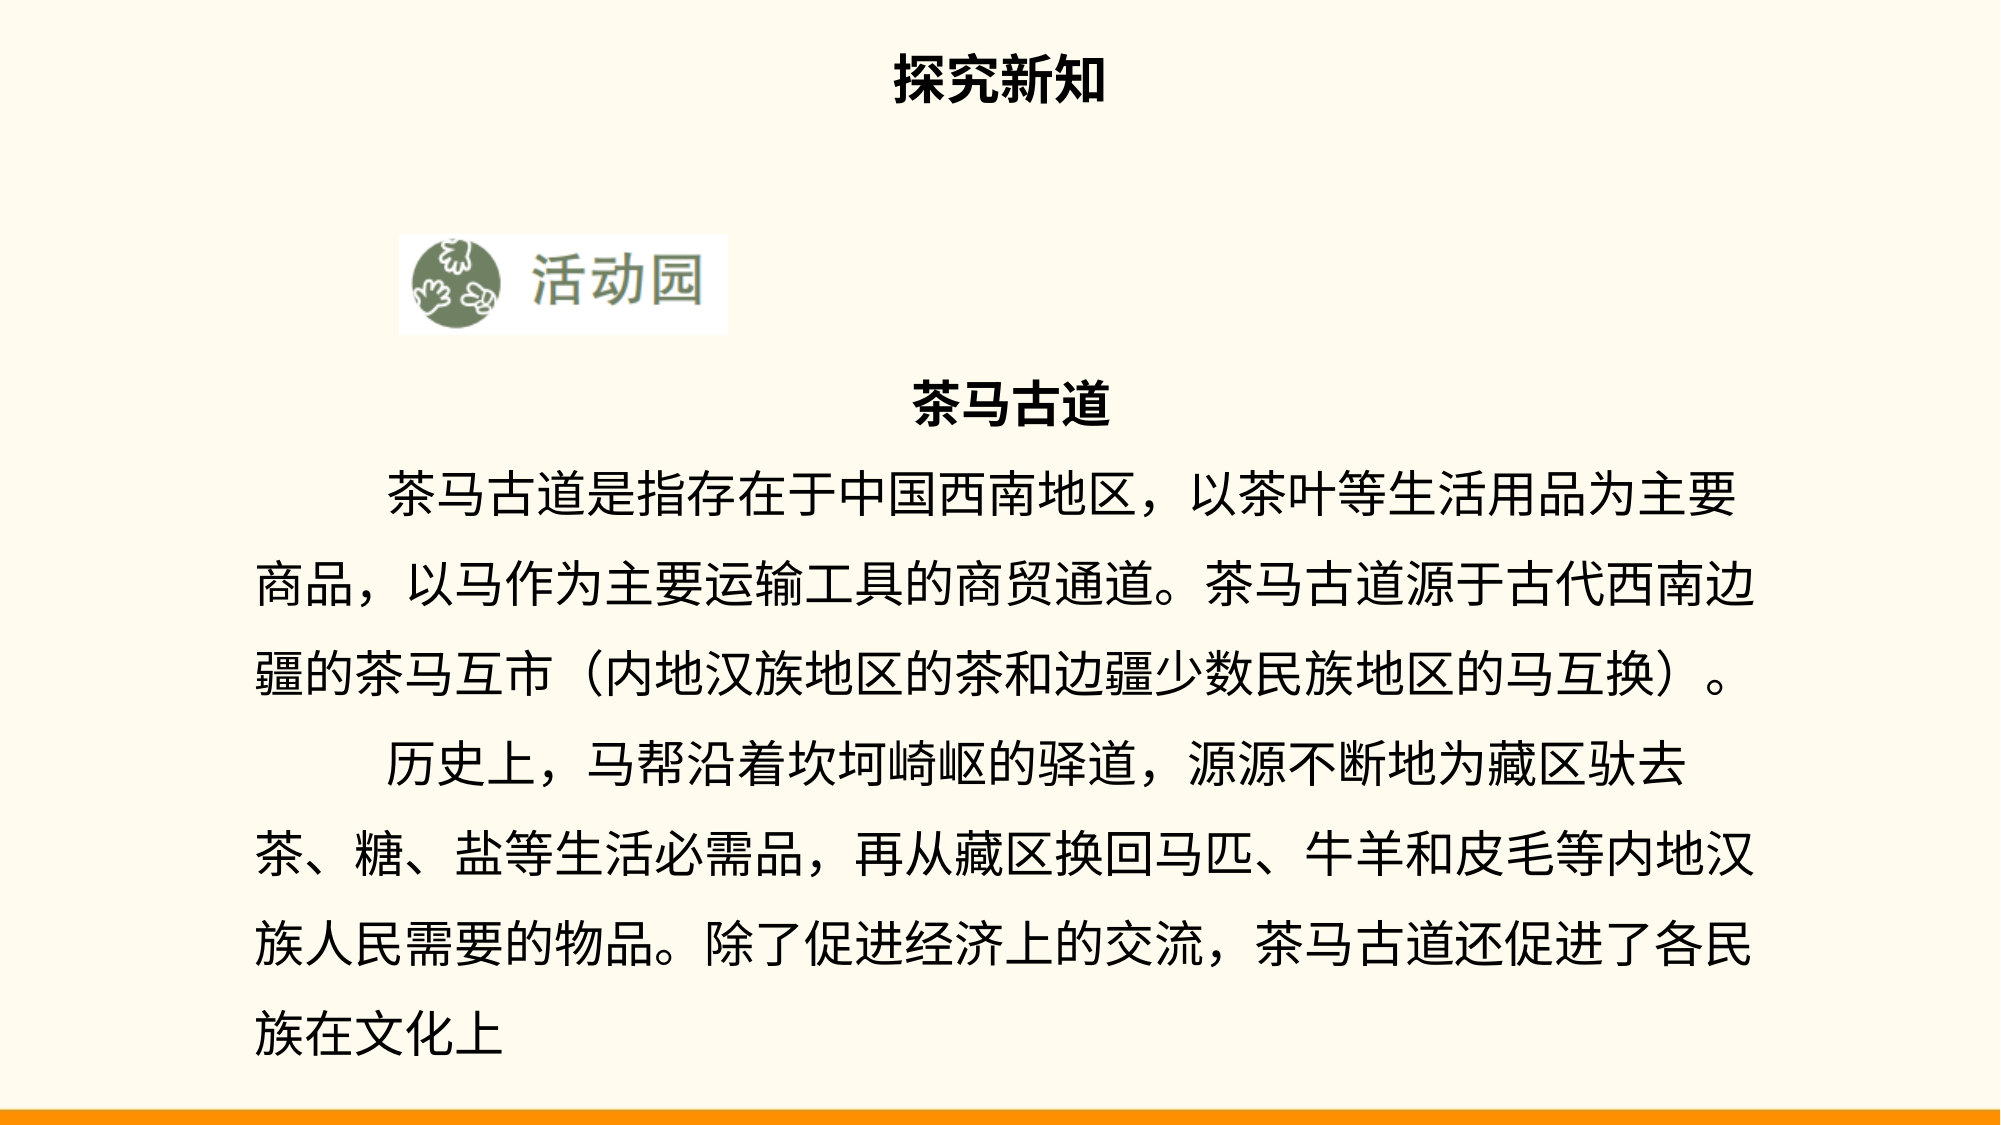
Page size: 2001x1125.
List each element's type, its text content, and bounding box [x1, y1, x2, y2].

title 探究新知 [193, 38, 1808, 119]
text_box 茶马古道 茶马古道是指存在于中国西南地区，以茶叶等生活用品为主要商品，以马作为主要运输工具的商贸通道。茶马古道源于古代西南边疆的茶马互市（内地汉族地区的茶和边疆少数民族地区的马互换）。 历史上，马帮沿着坎坷崎岖的驿道，源源不断地为藏区驮去茶、糖、盐等生活必需品，再从藏区换回马匹、牛羊和皮毛等内地汉族人民需要的物品。除了促进经济上的交流，茶马古道还促进了各民族在文化上 [239, 334, 1784, 465]
picture [0, 0, 2001, 1125]
